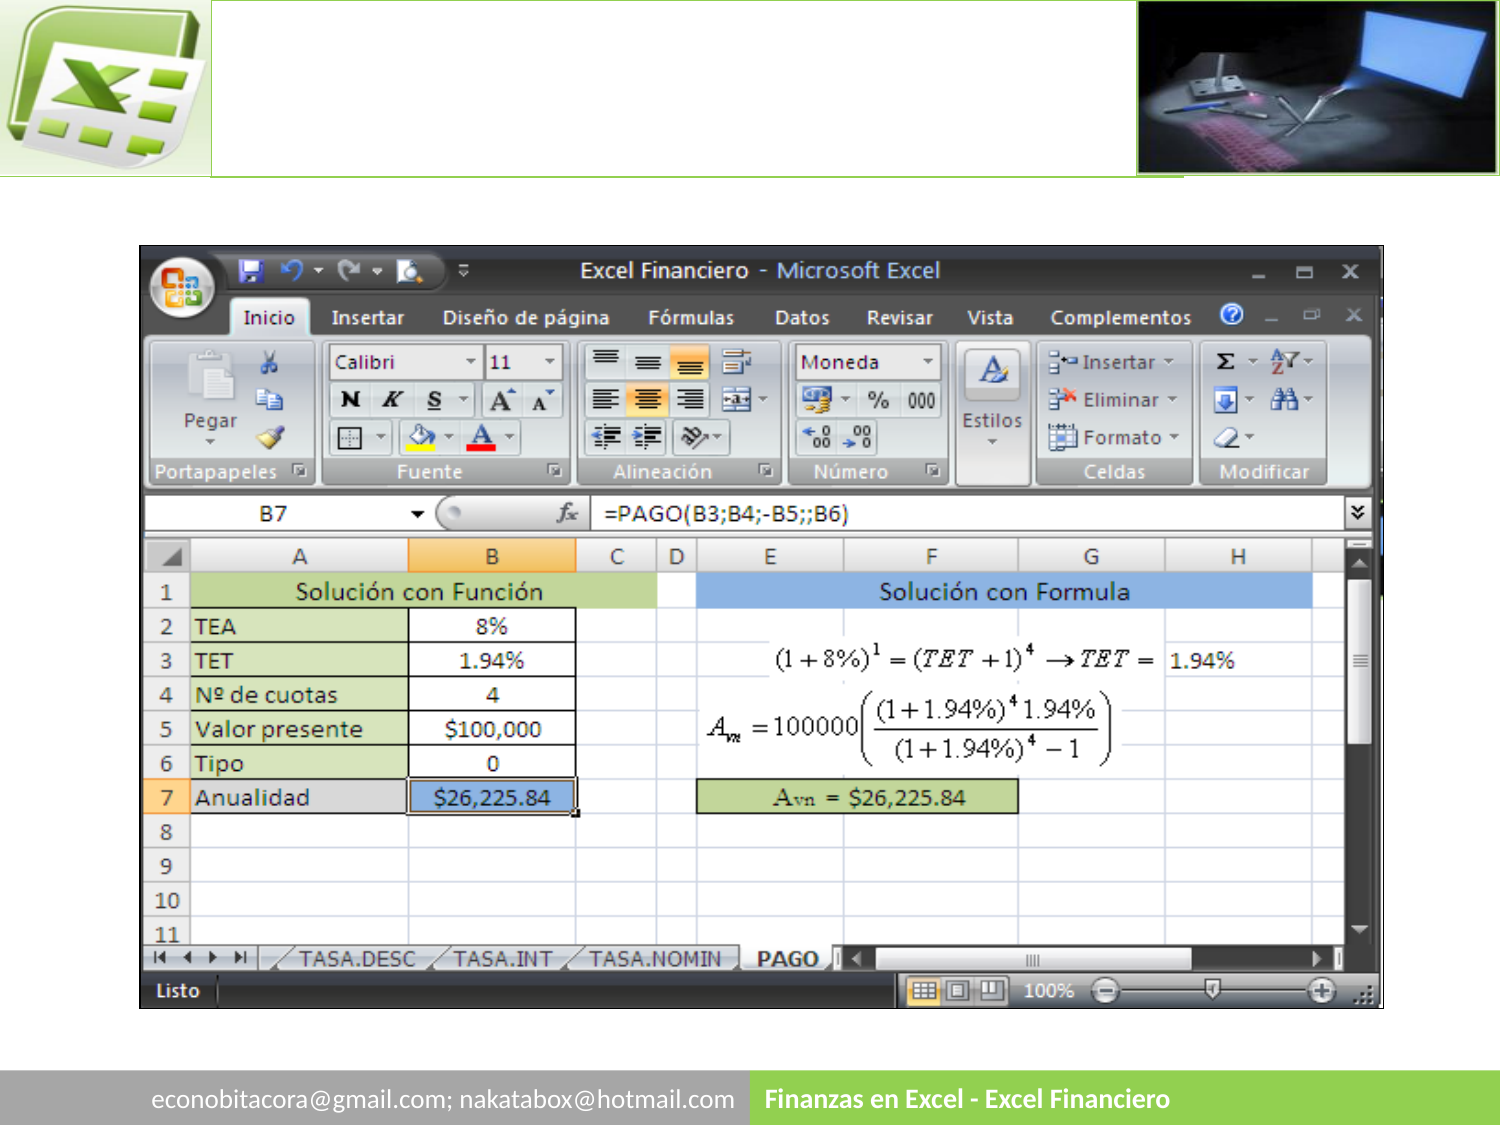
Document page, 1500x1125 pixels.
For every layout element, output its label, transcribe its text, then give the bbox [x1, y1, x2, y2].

picture [140, 245, 1384, 1009]
text_box econobitacora@gmail.com; nakatabox@hotmail.com [0, 1070, 749, 1125]
text_box Finanzas en Excel - Excel Financiero [749, 1070, 1500, 1125]
picture [0, 0, 212, 177]
picture [1136, 0, 1500, 177]
text_box [212, 0, 1134, 178]
